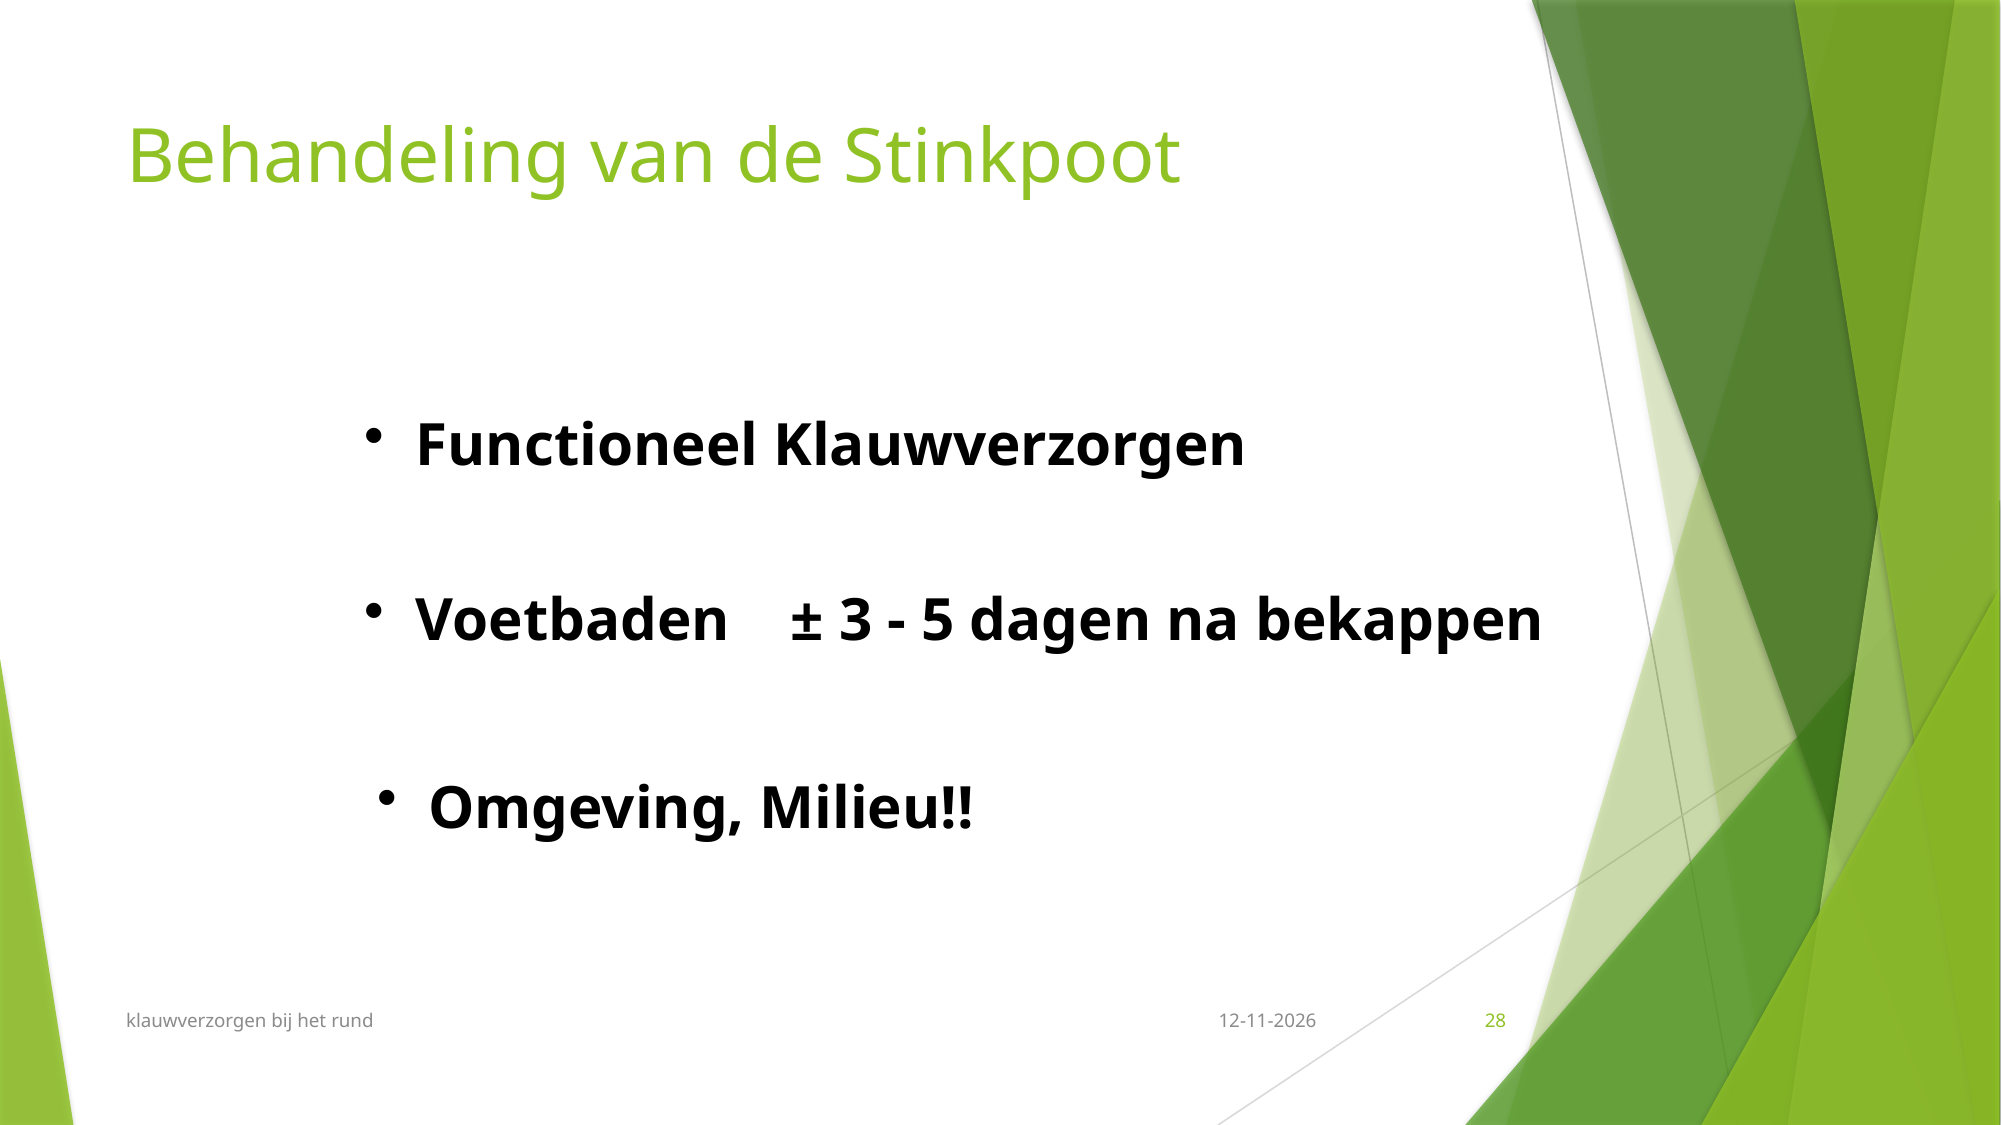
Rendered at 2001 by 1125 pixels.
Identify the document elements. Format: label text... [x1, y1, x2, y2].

text_box Omgeving, Milieu!! [362, 762, 1650, 848]
title Behandeling van de Stinkpoot [111, 99, 1522, 317]
text_box Voetbaden ± 3 - 5 dagen na bekappen [349, 575, 1638, 660]
text_box Functioneel Klauwverzorgen [349, 399, 1625, 485]
footer klauwverzorgen bij het rund [111, 991, 1145, 1051]
slide_number 28 [1409, 991, 1522, 1051]
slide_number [1181, 991, 1332, 1051]
